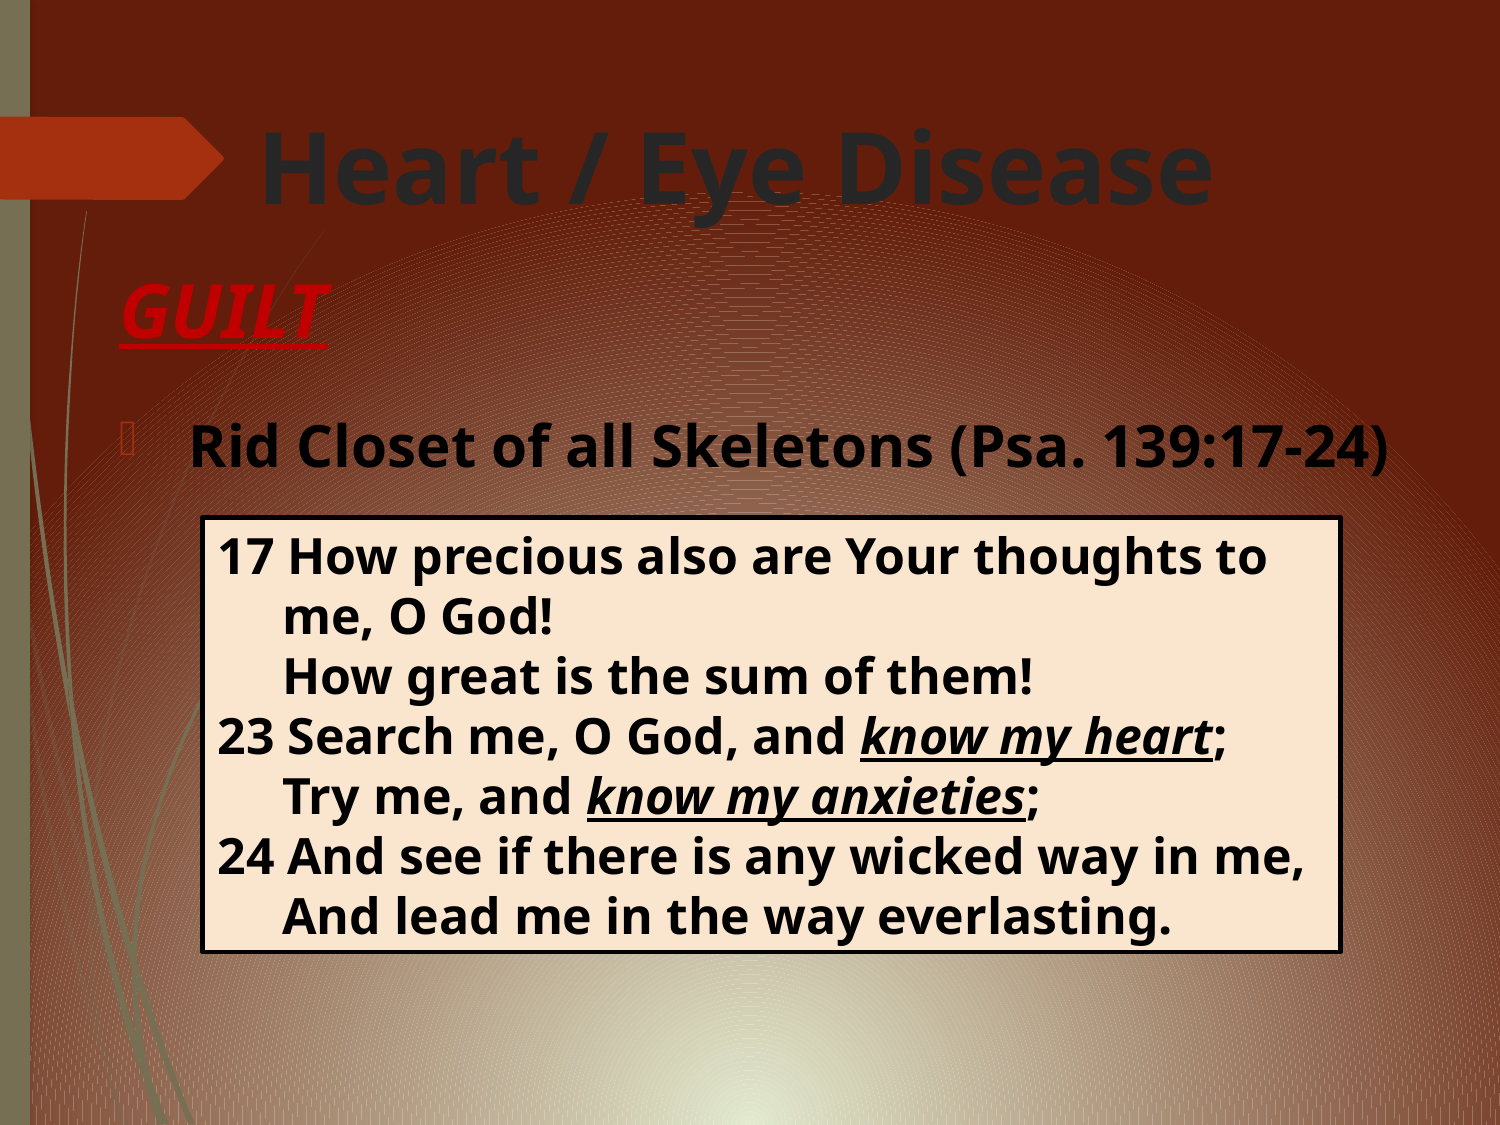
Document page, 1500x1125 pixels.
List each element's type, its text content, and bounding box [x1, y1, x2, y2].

title Heart / Eye Disease [242, 96, 1324, 255]
list GUILT Rid Closet of all Skeletons (Psa. 139:17-24) [104, 255, 1500, 1074]
text_box 17 How precious also are Your thoughts to me, O God! How great is the sum of them! 23 Search me, O God, and know my heart; Try me, and know my anxieties; 24 And see if there is any wicked way in me, And lead me in the way everlasting. [202, 517, 1341, 952]
